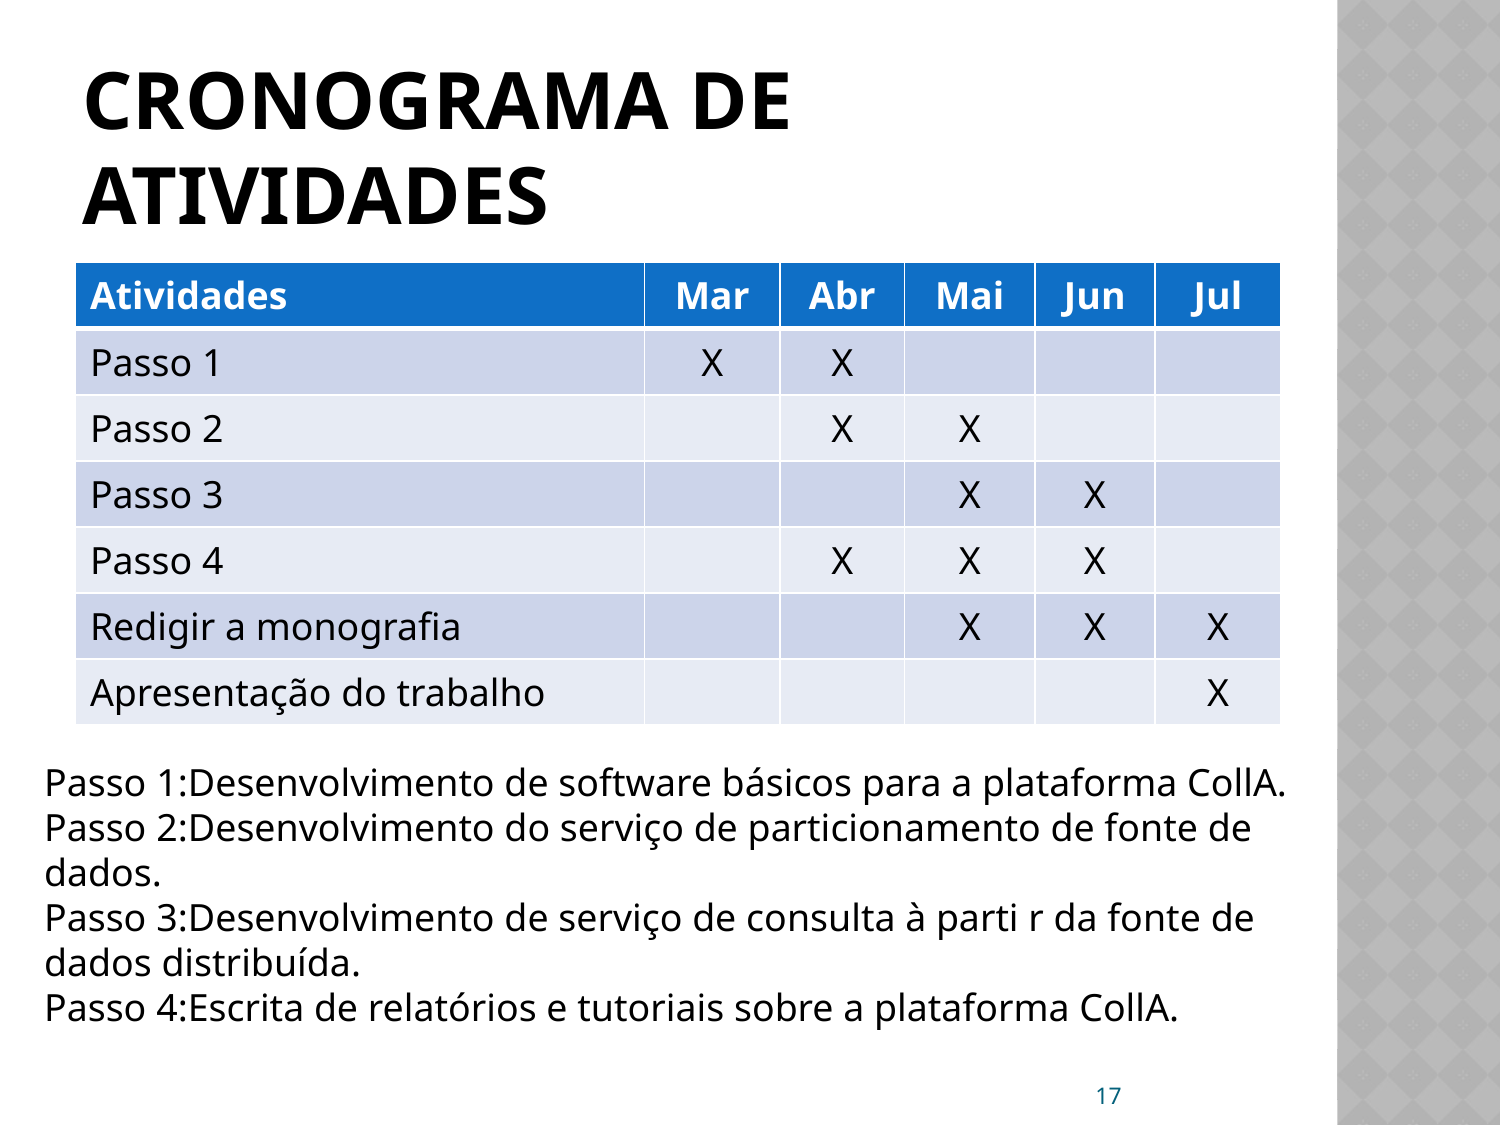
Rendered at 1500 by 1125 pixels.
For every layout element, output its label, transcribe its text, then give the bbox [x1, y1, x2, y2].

table_cell X [781, 396, 904, 460]
text_box Passo 1:Desenvolvimento de software básicos para a plataforma CollA. Passo 2:Desenvolvimento do serviço de particionamento de fonte de dados. Passo 3:Desenvolvimento de serviço de consulta à parti r da fonte de dados distribuída. Passo 4:Escrita de relatórios e tutoriais sobre a plataforma CollA. [29, 751, 1341, 1037]
table_header Mar [645, 263, 779, 326]
table_cell X [905, 462, 1034, 526]
table_cell Passo 2 [76, 396, 644, 460]
table_cell [1036, 331, 1154, 394]
table_cell [645, 528, 779, 592]
table_cell [645, 462, 779, 526]
table_cell X [1156, 594, 1280, 658]
table_cell Passo 3 [76, 462, 644, 526]
table_cell X [645, 331, 779, 394]
table_cell [645, 396, 779, 460]
table_cell Redigir a monografia [76, 594, 644, 658]
table_cell [1036, 660, 1154, 724]
table_cell [781, 660, 904, 724]
table_cell Passo 1 [76, 331, 644, 394]
table_cell X [905, 528, 1034, 592]
table_cell X [781, 331, 904, 394]
table_header Abr [781, 263, 904, 326]
table_cell [1156, 462, 1280, 526]
slide_number 17 [1025, 1075, 1122, 1113]
table_cell X [905, 594, 1034, 658]
table_cell [905, 660, 1034, 724]
table_cell X [1156, 660, 1280, 724]
table_cell Apresentação do trabalho [76, 660, 644, 724]
table_header Jul [1156, 263, 1280, 326]
table_cell [1156, 331, 1280, 394]
table_cell Passo 4 [76, 528, 644, 592]
table_cell [905, 331, 1034, 394]
table_cell X [1036, 528, 1154, 592]
table_cell [645, 660, 779, 724]
table_cell [781, 462, 904, 526]
table_cell X [1036, 594, 1154, 658]
table_cell [1036, 396, 1154, 460]
table_cell X [781, 528, 904, 592]
table_cell [781, 594, 904, 658]
table_cell X [1036, 462, 1154, 526]
table_header Jun [1036, 263, 1154, 326]
table_header Atividades [76, 263, 644, 326]
table_header Mai [905, 263, 1034, 326]
title Cronograma de atividades [75, 52, 1263, 240]
table_cell [1156, 528, 1280, 592]
table_cell X [905, 396, 1034, 460]
table_cell [645, 594, 779, 658]
table_cell [1156, 396, 1280, 460]
